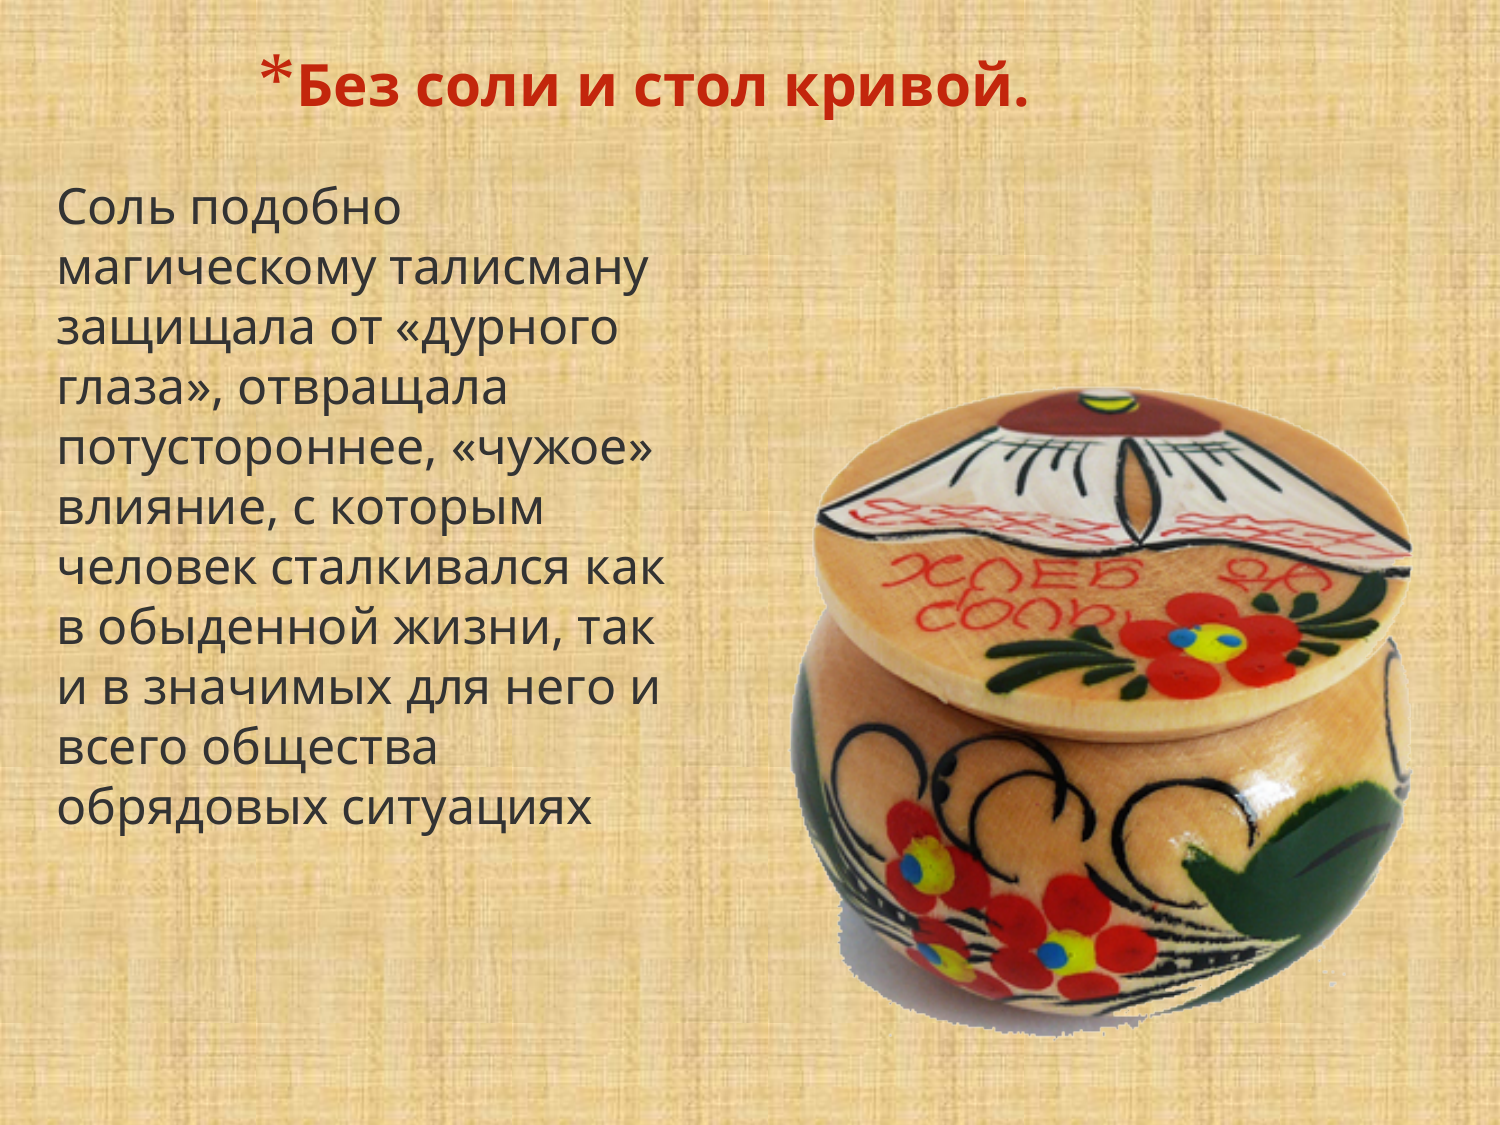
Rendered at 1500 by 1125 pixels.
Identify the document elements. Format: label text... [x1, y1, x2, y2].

list Соль подобно магическому талисману защищала от «дурного глаза», отвращала потустороннее, «чужое» влияние, с которым человек сталкивался как в обыденной жизни, так и в значимых для него и всего общества обрядовых ситуациях [41, 166, 715, 1053]
title Без соли и стол кривой. [137, 30, 1152, 126]
picture [0, 0, 1500, 1125]
